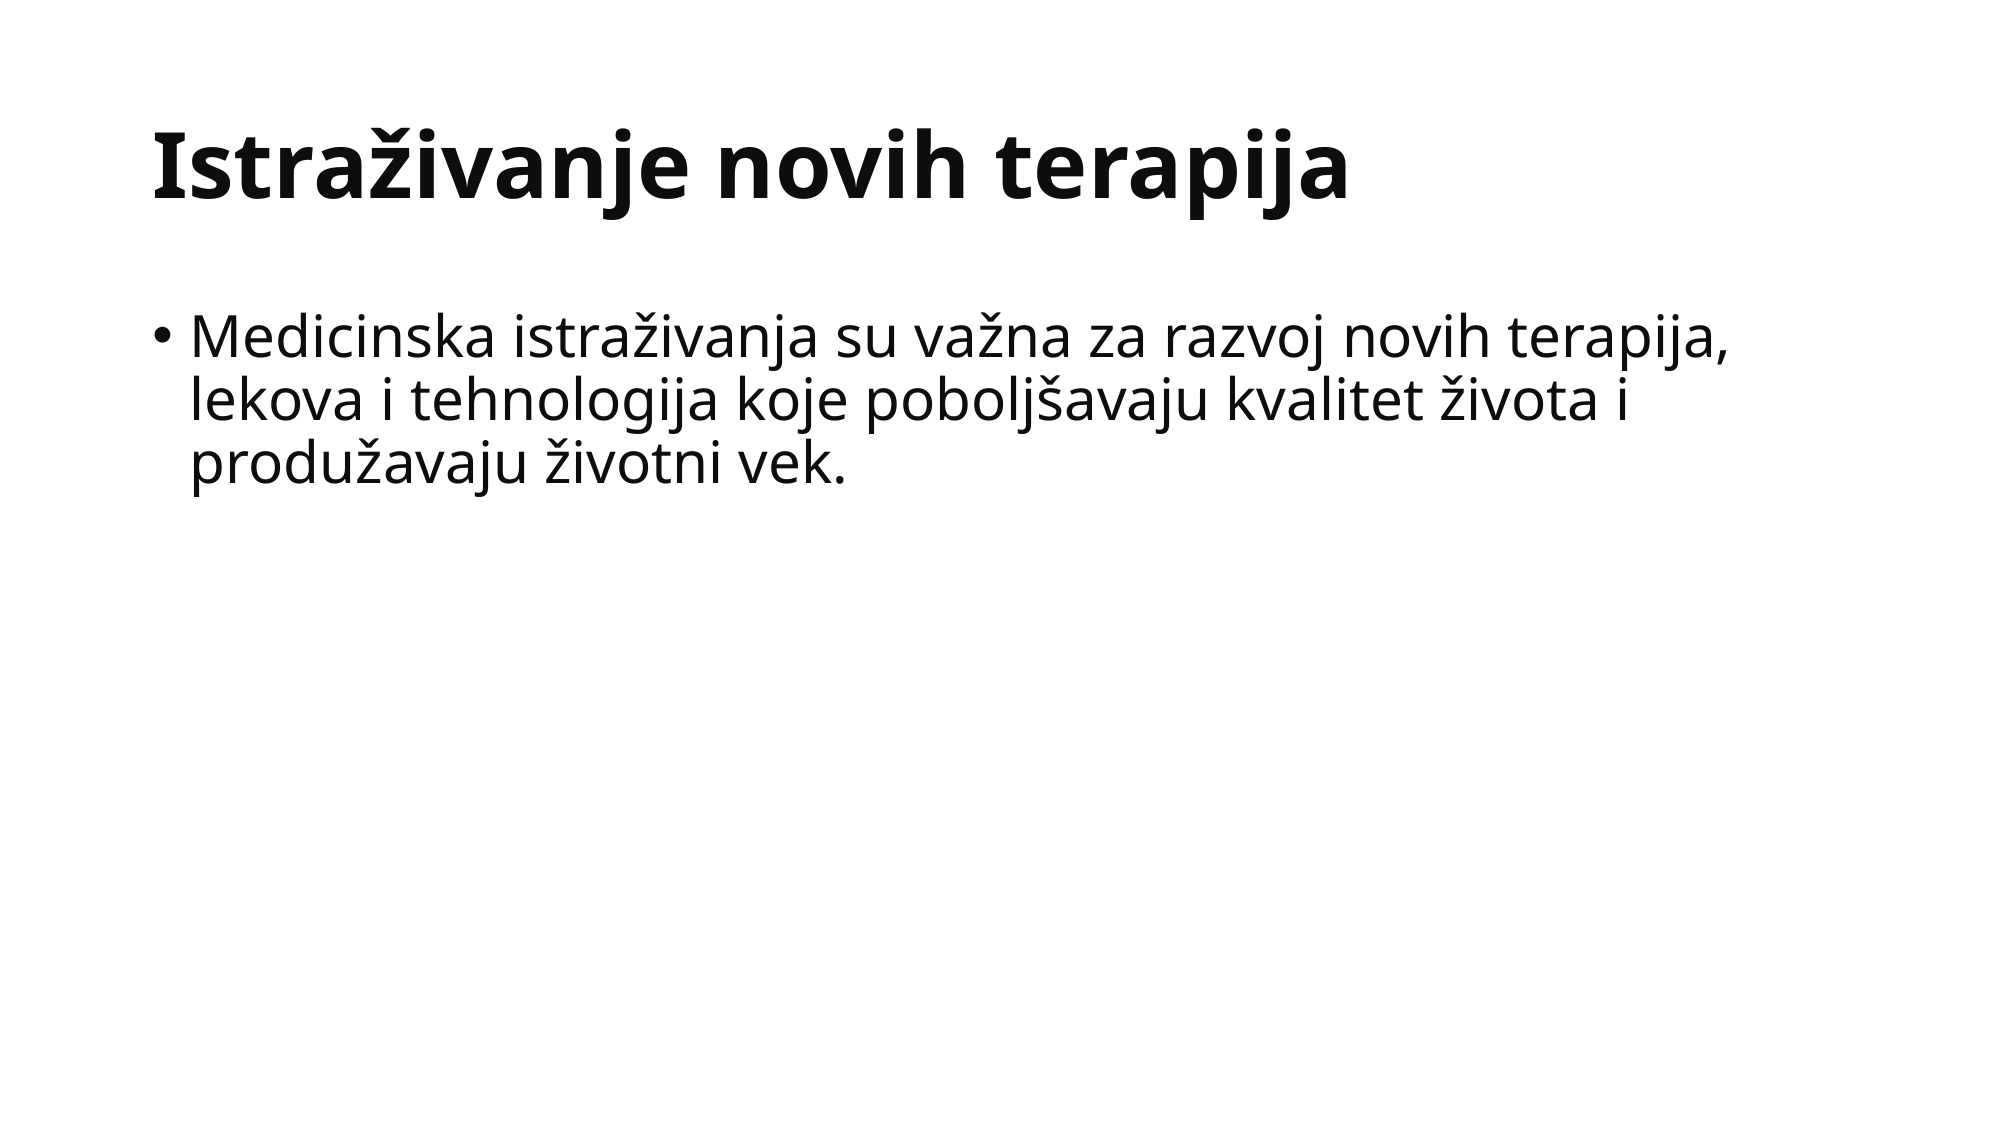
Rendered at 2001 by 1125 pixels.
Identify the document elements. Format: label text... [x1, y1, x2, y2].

title Istraživanje novih terapija [137, 59, 1863, 278]
list Medicinska istraživanja su važna za razvoj novih terapija, lekova i tehnologija koje poboljšavaju kvalitet života i produžavaju životni vek. [137, 299, 1863, 1014]
